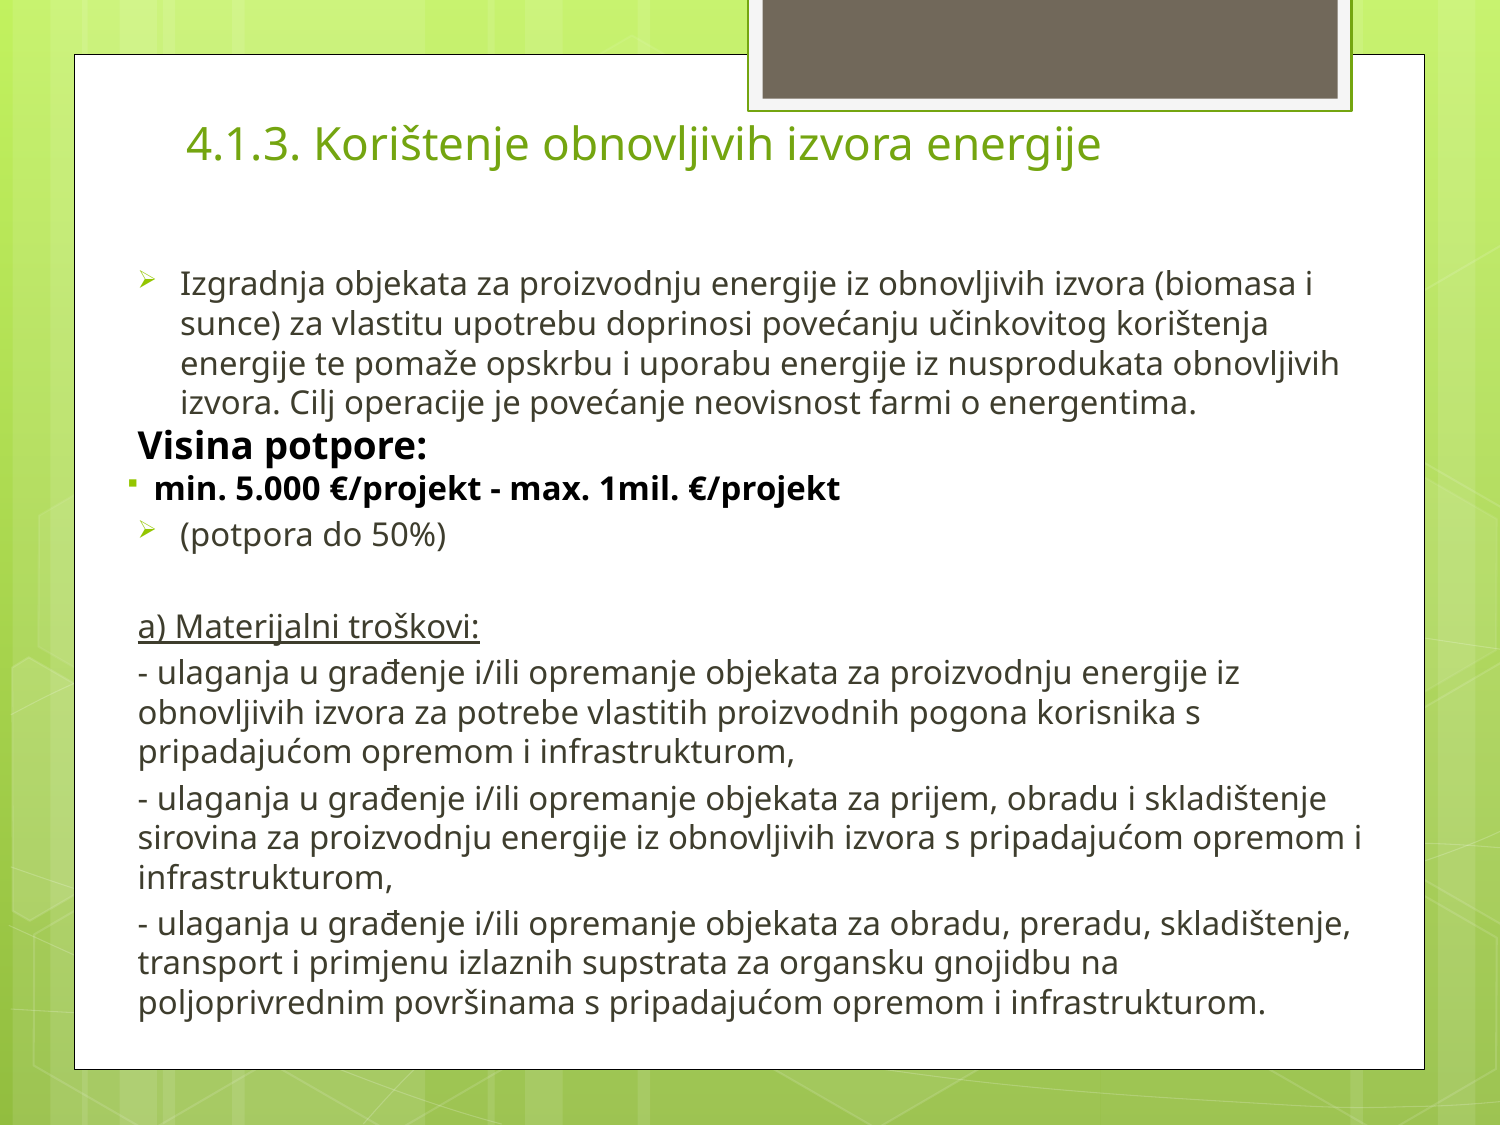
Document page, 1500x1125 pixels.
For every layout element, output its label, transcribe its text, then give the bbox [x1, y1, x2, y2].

title 4.1.3. Korištenje obnovljivih izvora energije [171, 90, 1324, 255]
list Izgradnja objekata za proizvodnju energije iz obnovljivih izvora (biomasa i sunce) za vlastitu upotrebu doprinosi povećanju učinkovitog korištenja energije te pomaže opskrbu i uporabu energije iz nusprodukata obnovljivih izvora. Cilj operacije je povećanje neovisnost farmi o energentima. Visina potpore: min. 5.000 €/projekt - max. 1mil. €/projekt (potpora do 50%) a) Materijalni troškovi: - ulaganja u građenje i/ili opremanje objekata za proizvodnju energije iz obnovljivih izvora za potrebe vlastitih proizvodnih pogona korisnika s pripadajućom opremom i infrastrukturom, - ulaganja u građenje i/ili opremanje objekata za prijem, obradu i skladištenje sirovina za proizvodnju energije iz obnovljivih izvora s pripadajućom opremom i infrastrukturom, - ulaganja u građenje i/ili opremanje objekata za obradu, preradu, skladištenje, transport i primjenu izlaznih supstrata za organsku gnojidbu na poljoprivrednim površinama s pripadajućom opremom i infrastrukturom. [112, 255, 1388, 1035]
